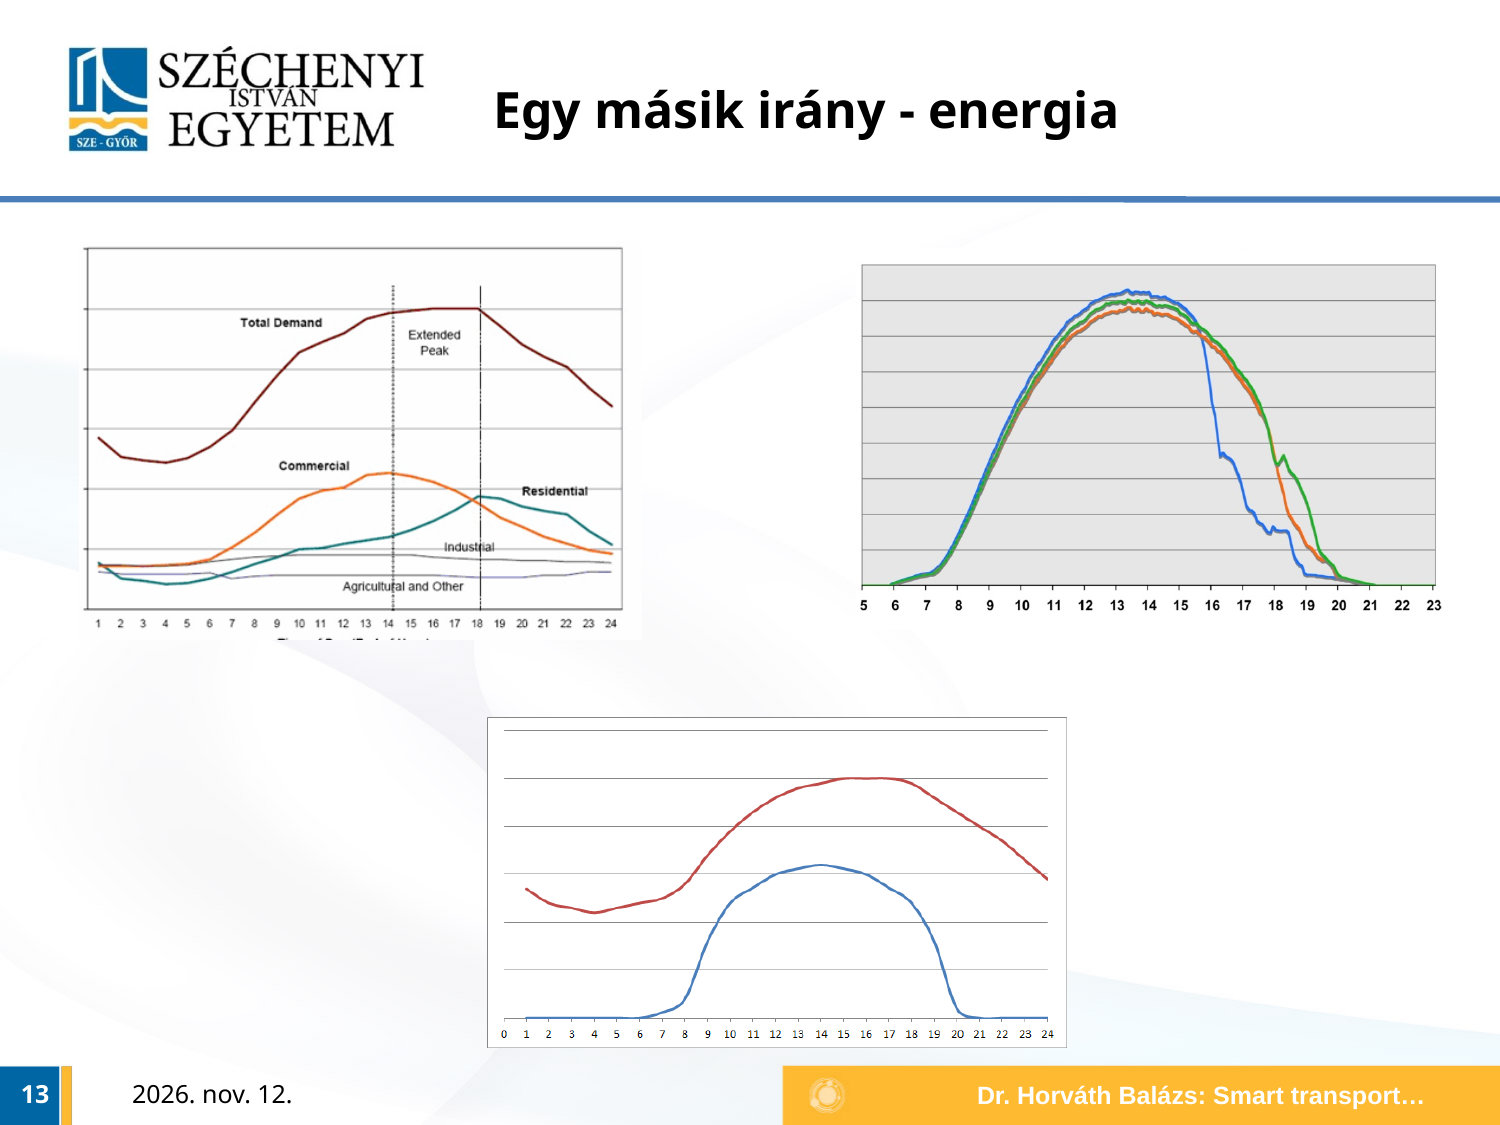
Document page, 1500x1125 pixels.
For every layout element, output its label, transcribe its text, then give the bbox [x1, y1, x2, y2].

title Egy másik irány - energia [478, 45, 1425, 173]
picture [0, 203, 1500, 1125]
footer Dr. Horváth Balázs: Smart transport… [878, 1065, 1442, 1125]
slide_number 13 [0, 1065, 71, 1125]
picture [0, 0, 1500, 196]
slide_number 2014. szeptember 10. [117, 1065, 550, 1125]
